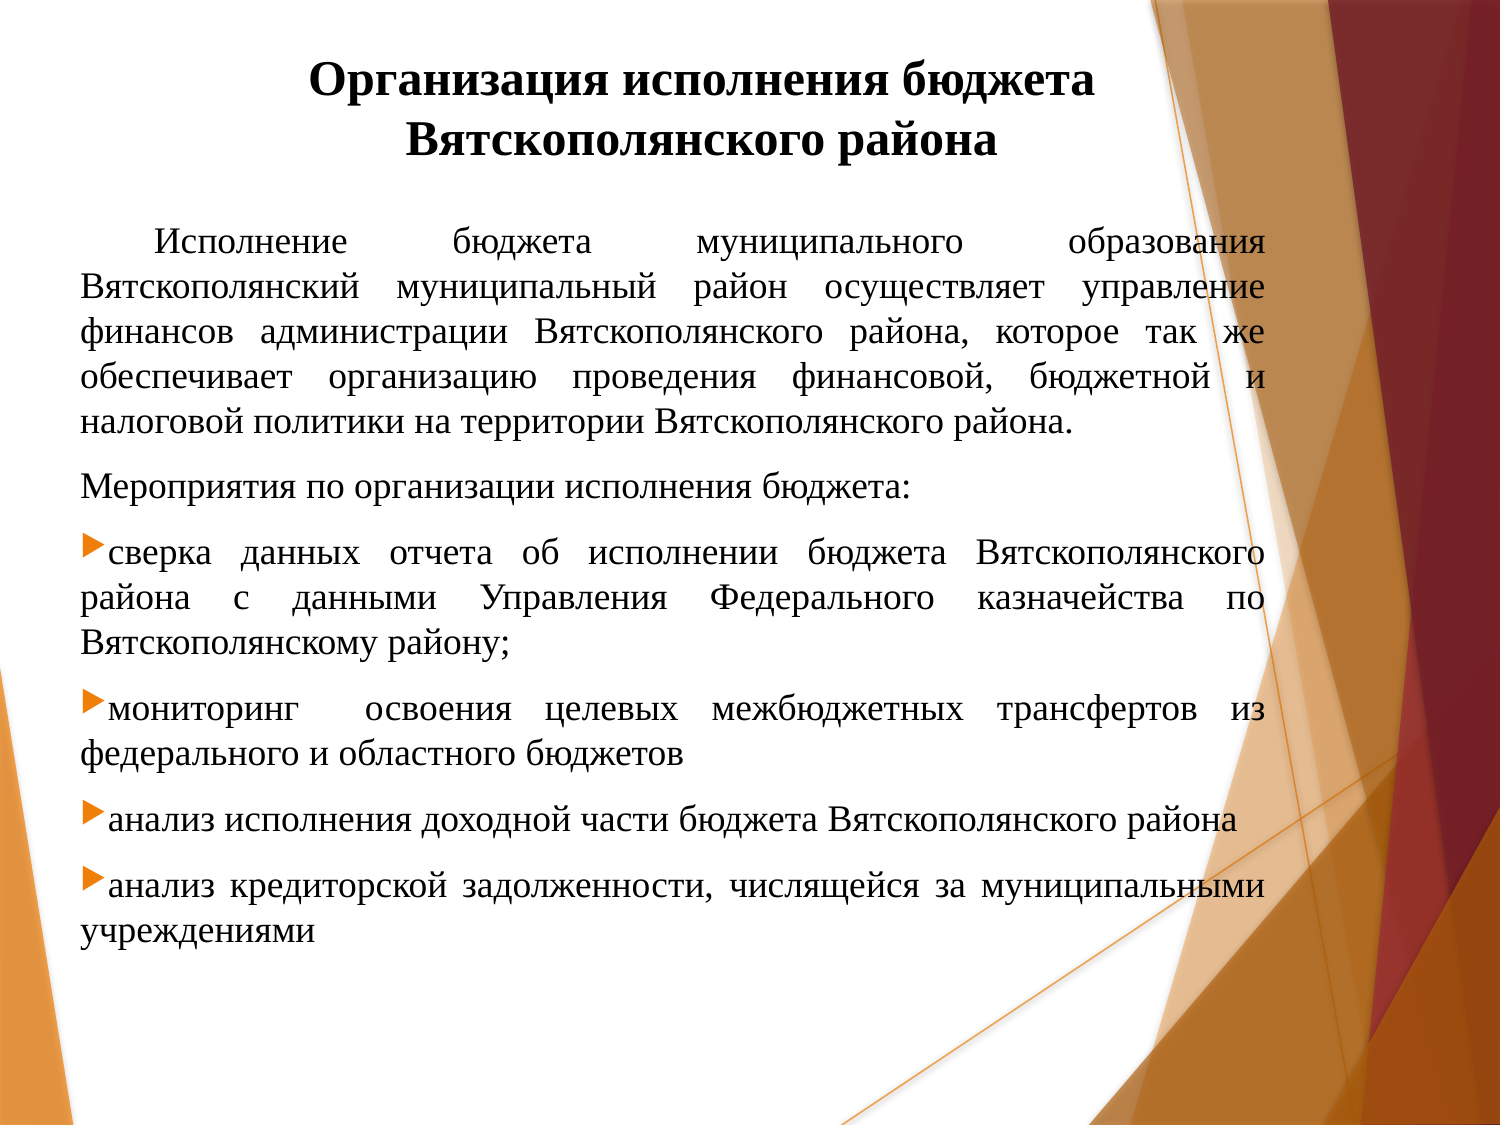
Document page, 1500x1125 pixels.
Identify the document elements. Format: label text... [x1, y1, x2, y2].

title Организация исполнения бюджета Вятскополянского района [75, 23, 1329, 188]
list Исполнение бюджета муниципального образования Вятскополянский муниципальный район осуществляет управление финансов администрации Вятскополянского района, которое так же обеспечивает организацию проведения финансовой, бюджетной и налоговой политики на территории Вятскополянского района. Мероприятия по организации исполнения бюджета: сверка данных отчета об исполнении бюджета Вятскополянского района с данными Управления Федерального казначейства по Вятскополянскому району; мониторинг освоения целевых межбюджетных трансфертов из федерального и областного бюджетов анализ исполнения доходной части бюджета Вятскополянского района анализ кредиторской задолженности, числящейся за муниципальными учреждениями [64, 208, 1282, 1024]
